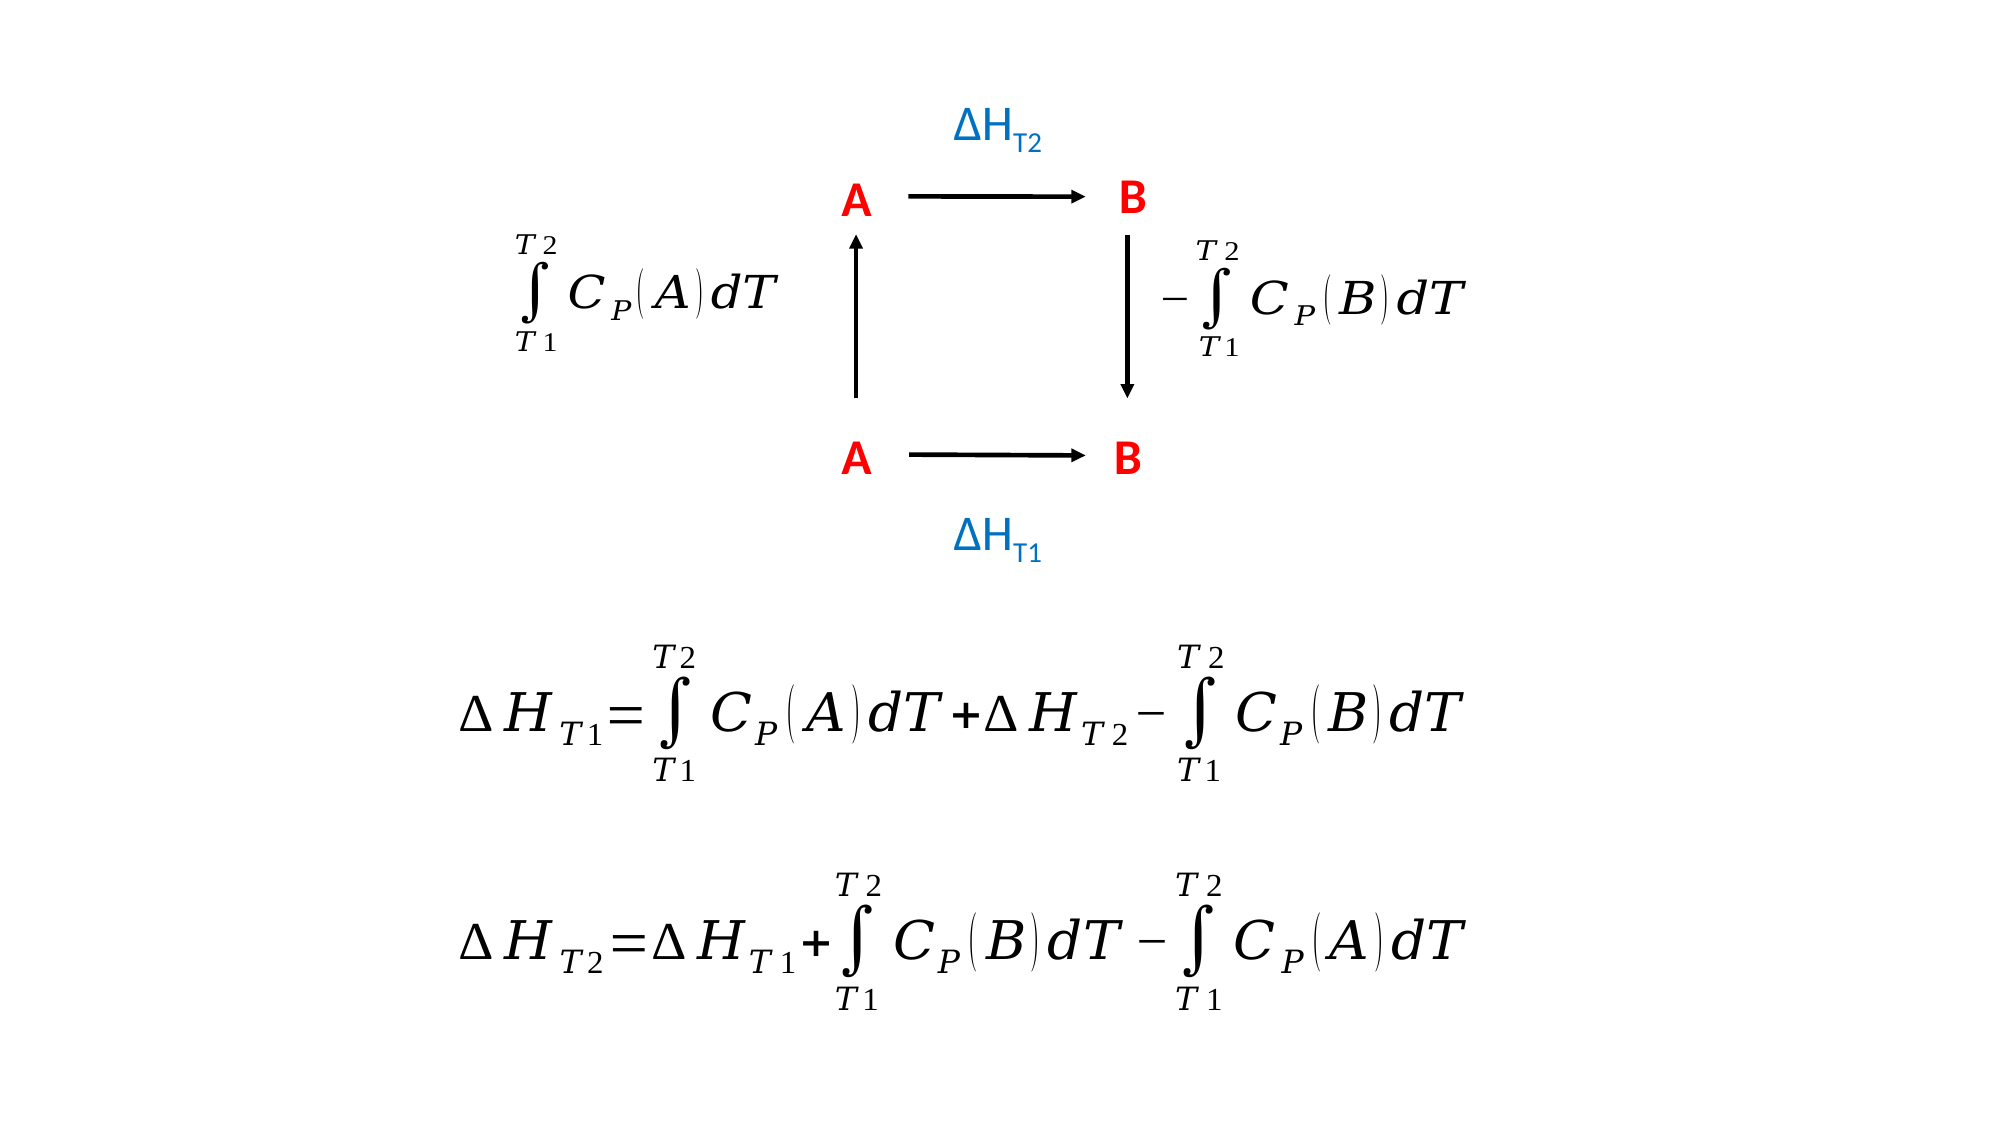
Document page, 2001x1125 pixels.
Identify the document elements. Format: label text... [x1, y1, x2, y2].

text_box B [1104, 156, 1162, 231]
text_box A [826, 158, 887, 234]
text_box A [826, 417, 910, 492]
text_box B [1099, 417, 1157, 492]
text_box ∆HT2 [938, 83, 1057, 167]
text_box ∆HT1 [938, 492, 1057, 576]
